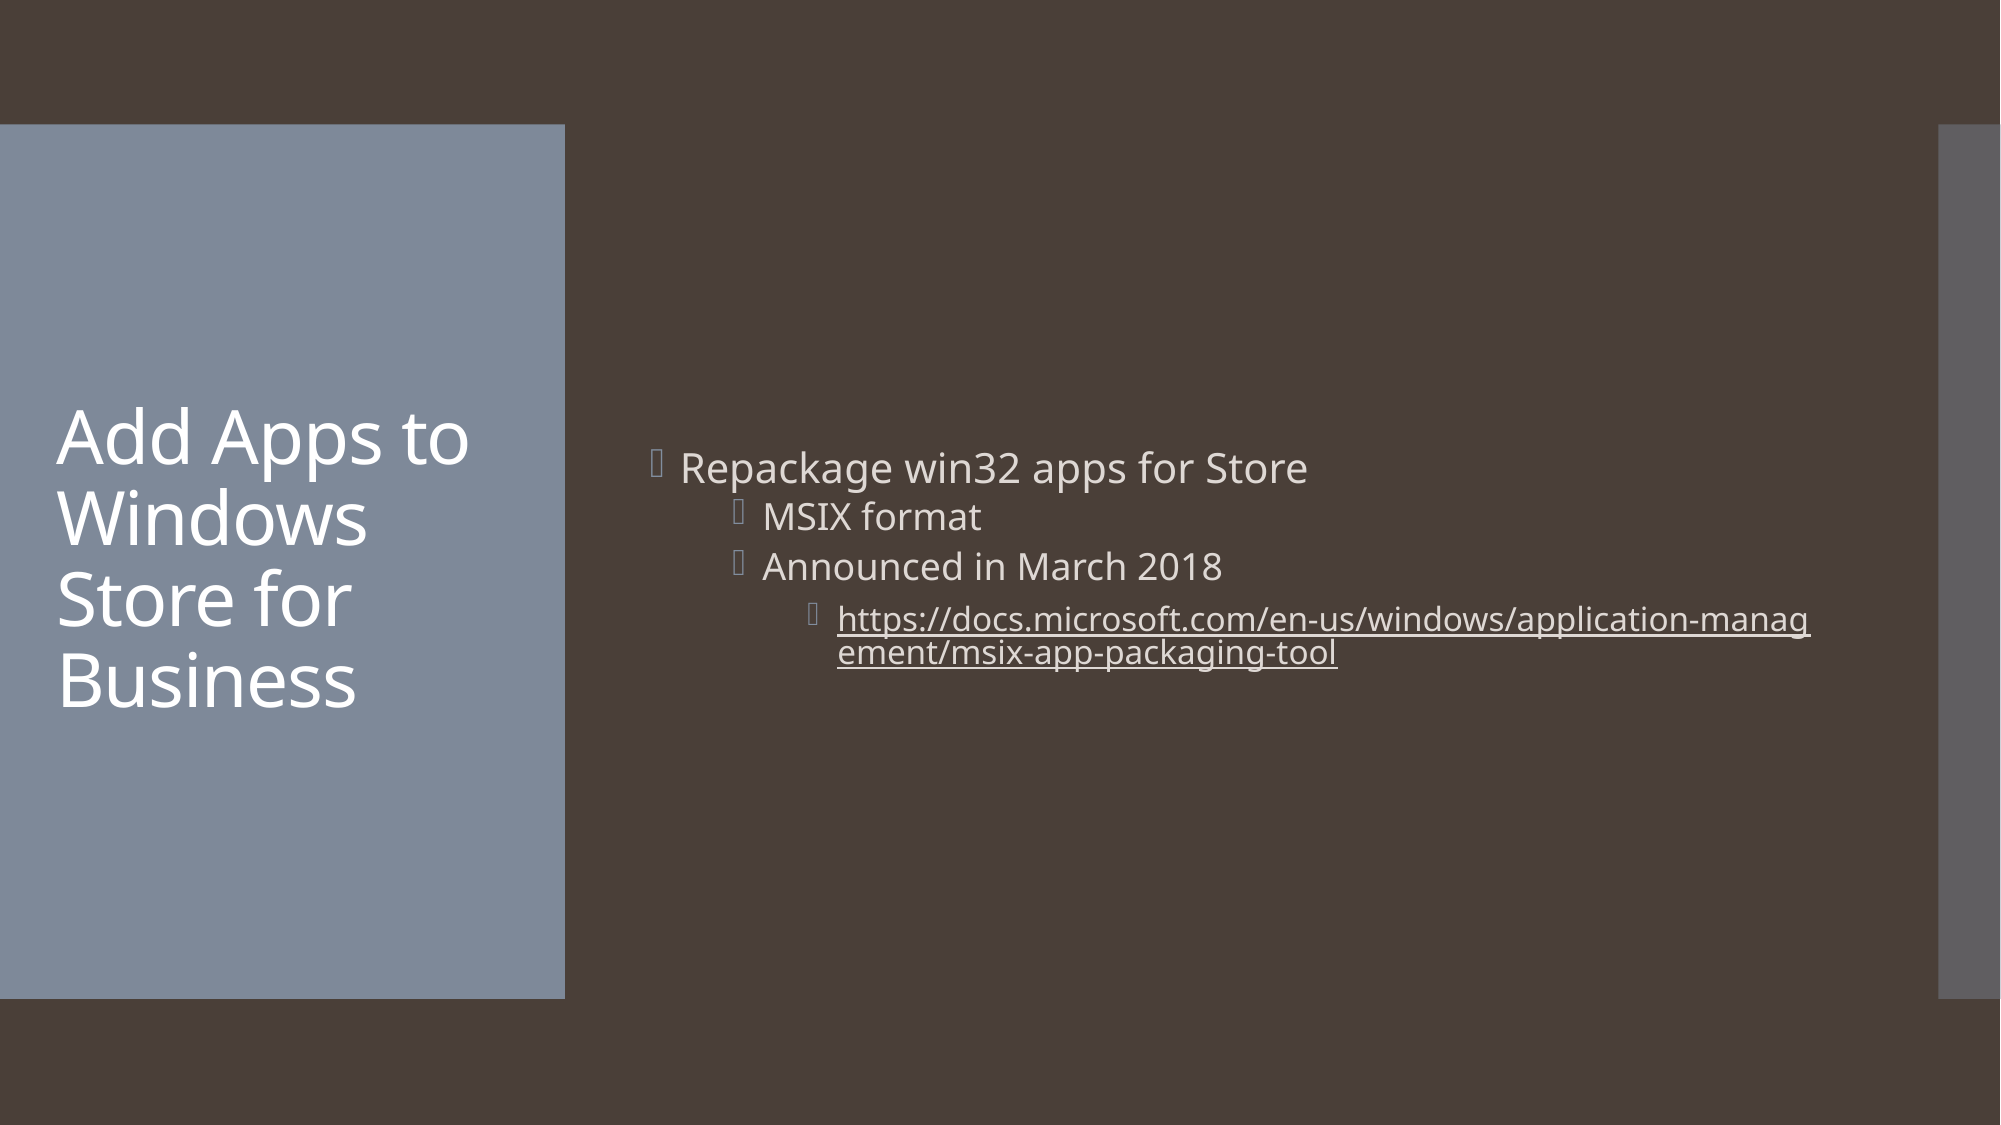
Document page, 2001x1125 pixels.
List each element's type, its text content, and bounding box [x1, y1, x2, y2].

title Add Apps to Windows Store for Business [41, 184, 525, 940]
list Repackage win32 apps for Store MSIX format Announced in March 2018 https://docs.microsoft.com/en-us/windows/application-management/msix-app-packaging-tool [634, 141, 1835, 982]
